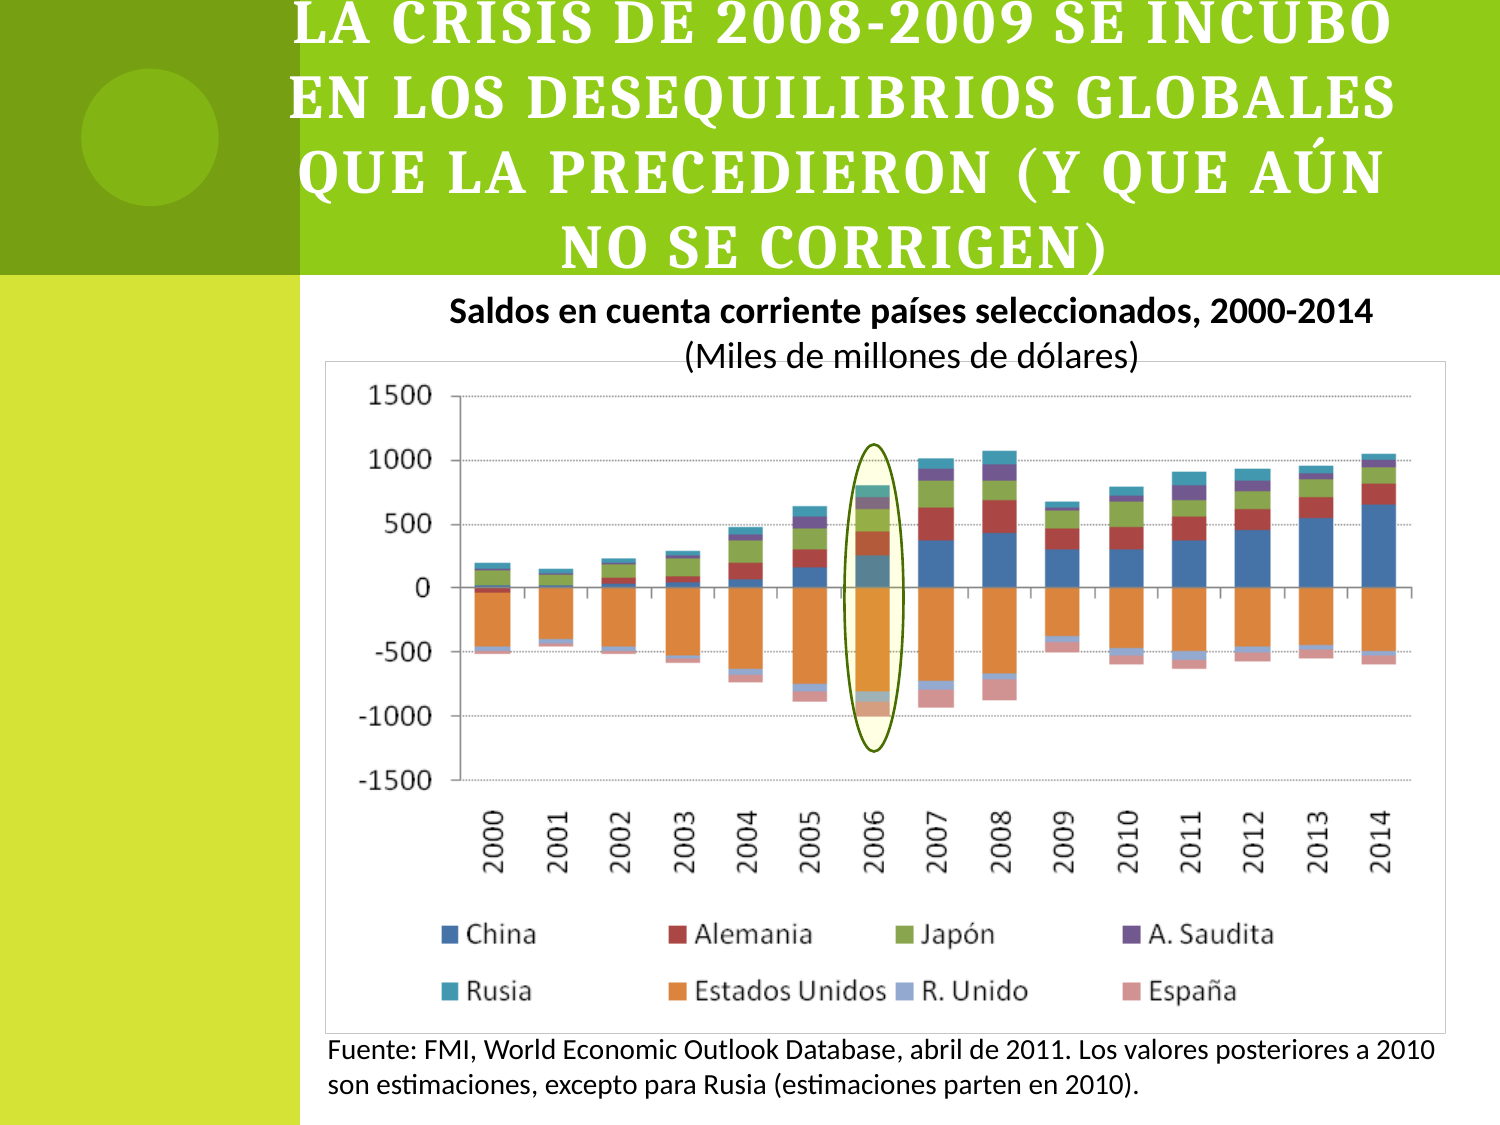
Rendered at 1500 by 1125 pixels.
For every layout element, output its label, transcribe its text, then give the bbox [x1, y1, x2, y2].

text_box Saldos en cuenta corriente países seleccionados, 2000-2014 (Miles de millones de dólares) [395, 278, 1429, 357]
text_box Fuente: FMI, World Economic Outlook Database, abril de 2011. Los valores posteriores a 2010 son estimaciones, excepto para Rusia (estimaciones parten en 2010). [312, 1023, 1459, 1108]
title La crisis de 2008-2009 se incubó en los desequilibrios globales que la precedieron (y que aún no se corrigen) [230, 37, 1459, 225]
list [324, 360, 1448, 1036]
